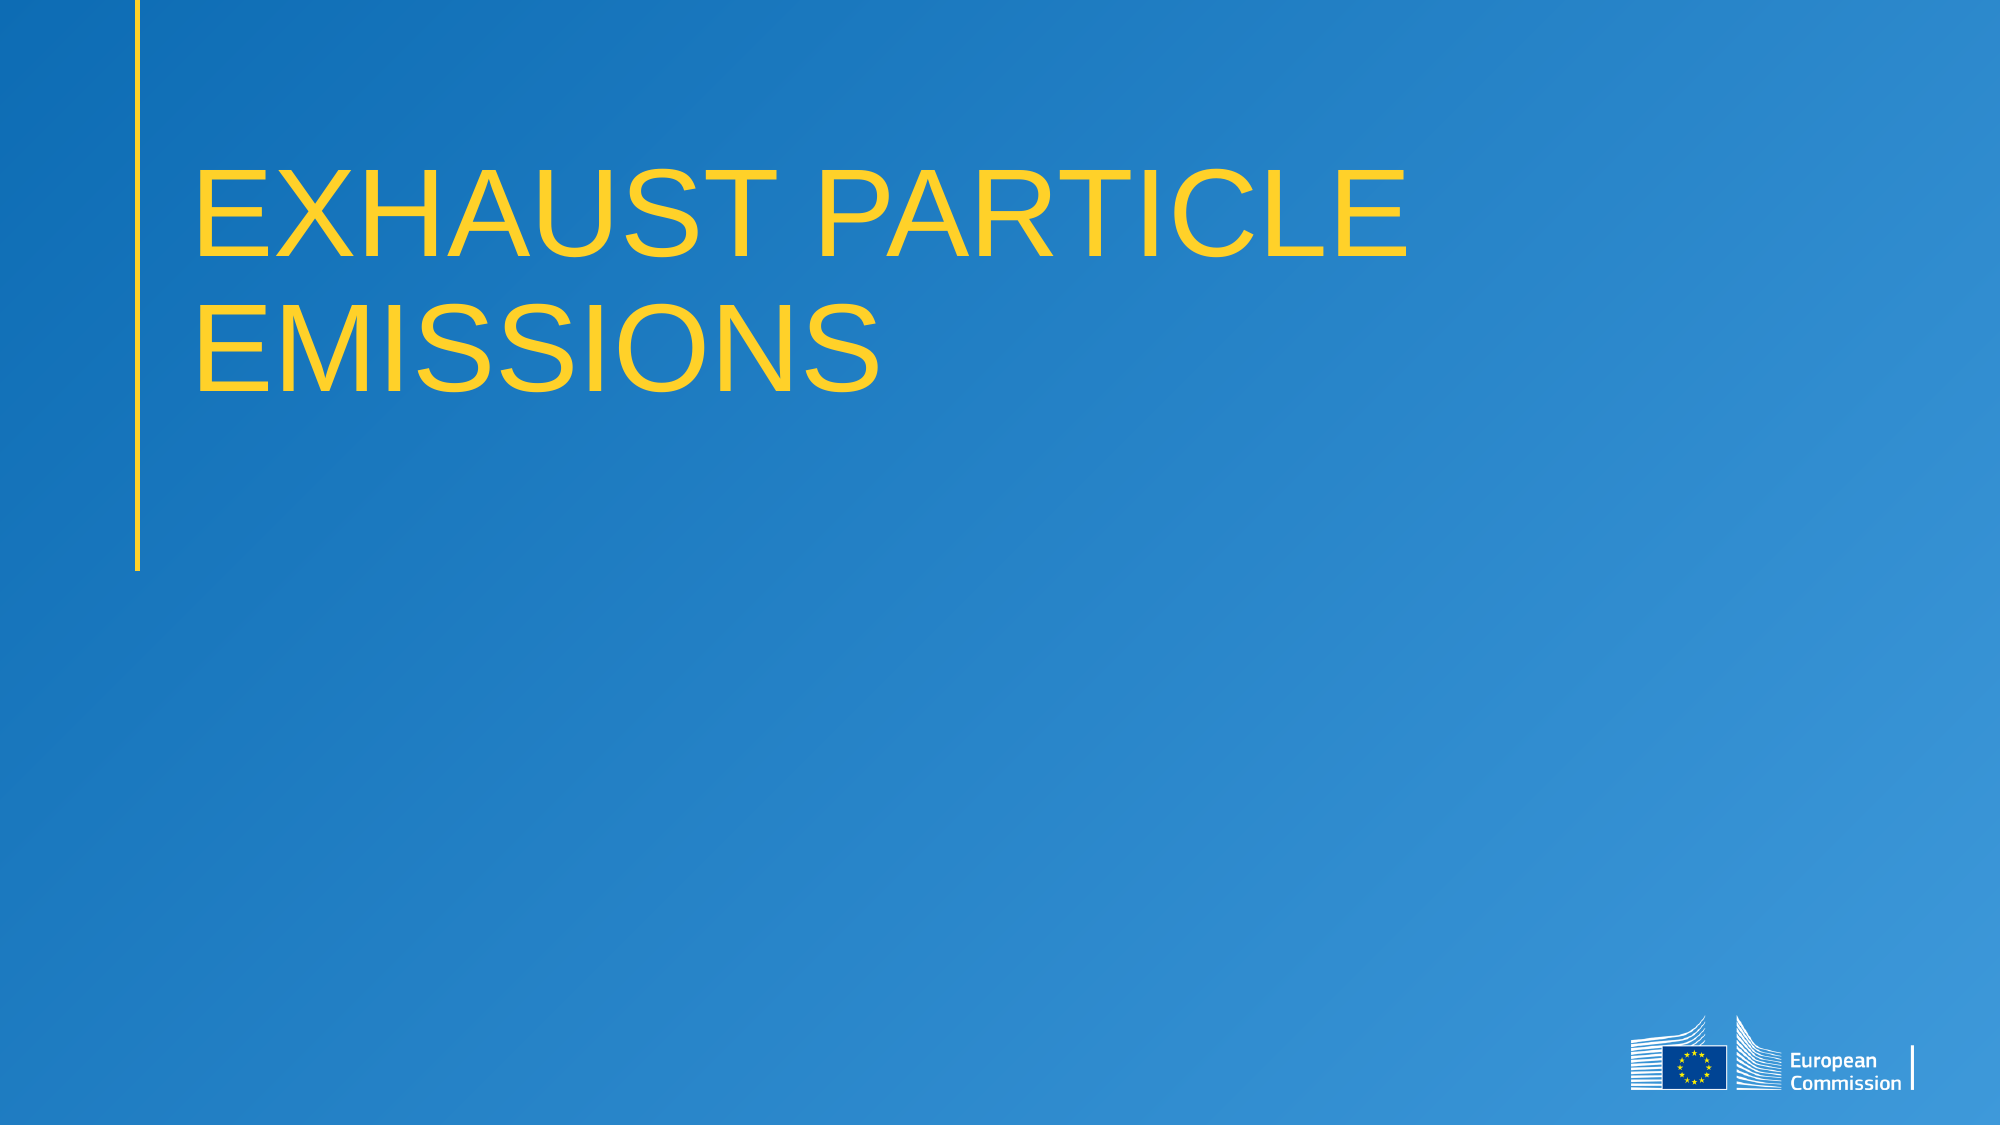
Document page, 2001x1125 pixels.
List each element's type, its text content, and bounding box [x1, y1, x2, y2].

title EXHAUST PARTICLE EMISSIONS [175, 184, 1863, 576]
picture [1631, 1015, 1914, 1090]
